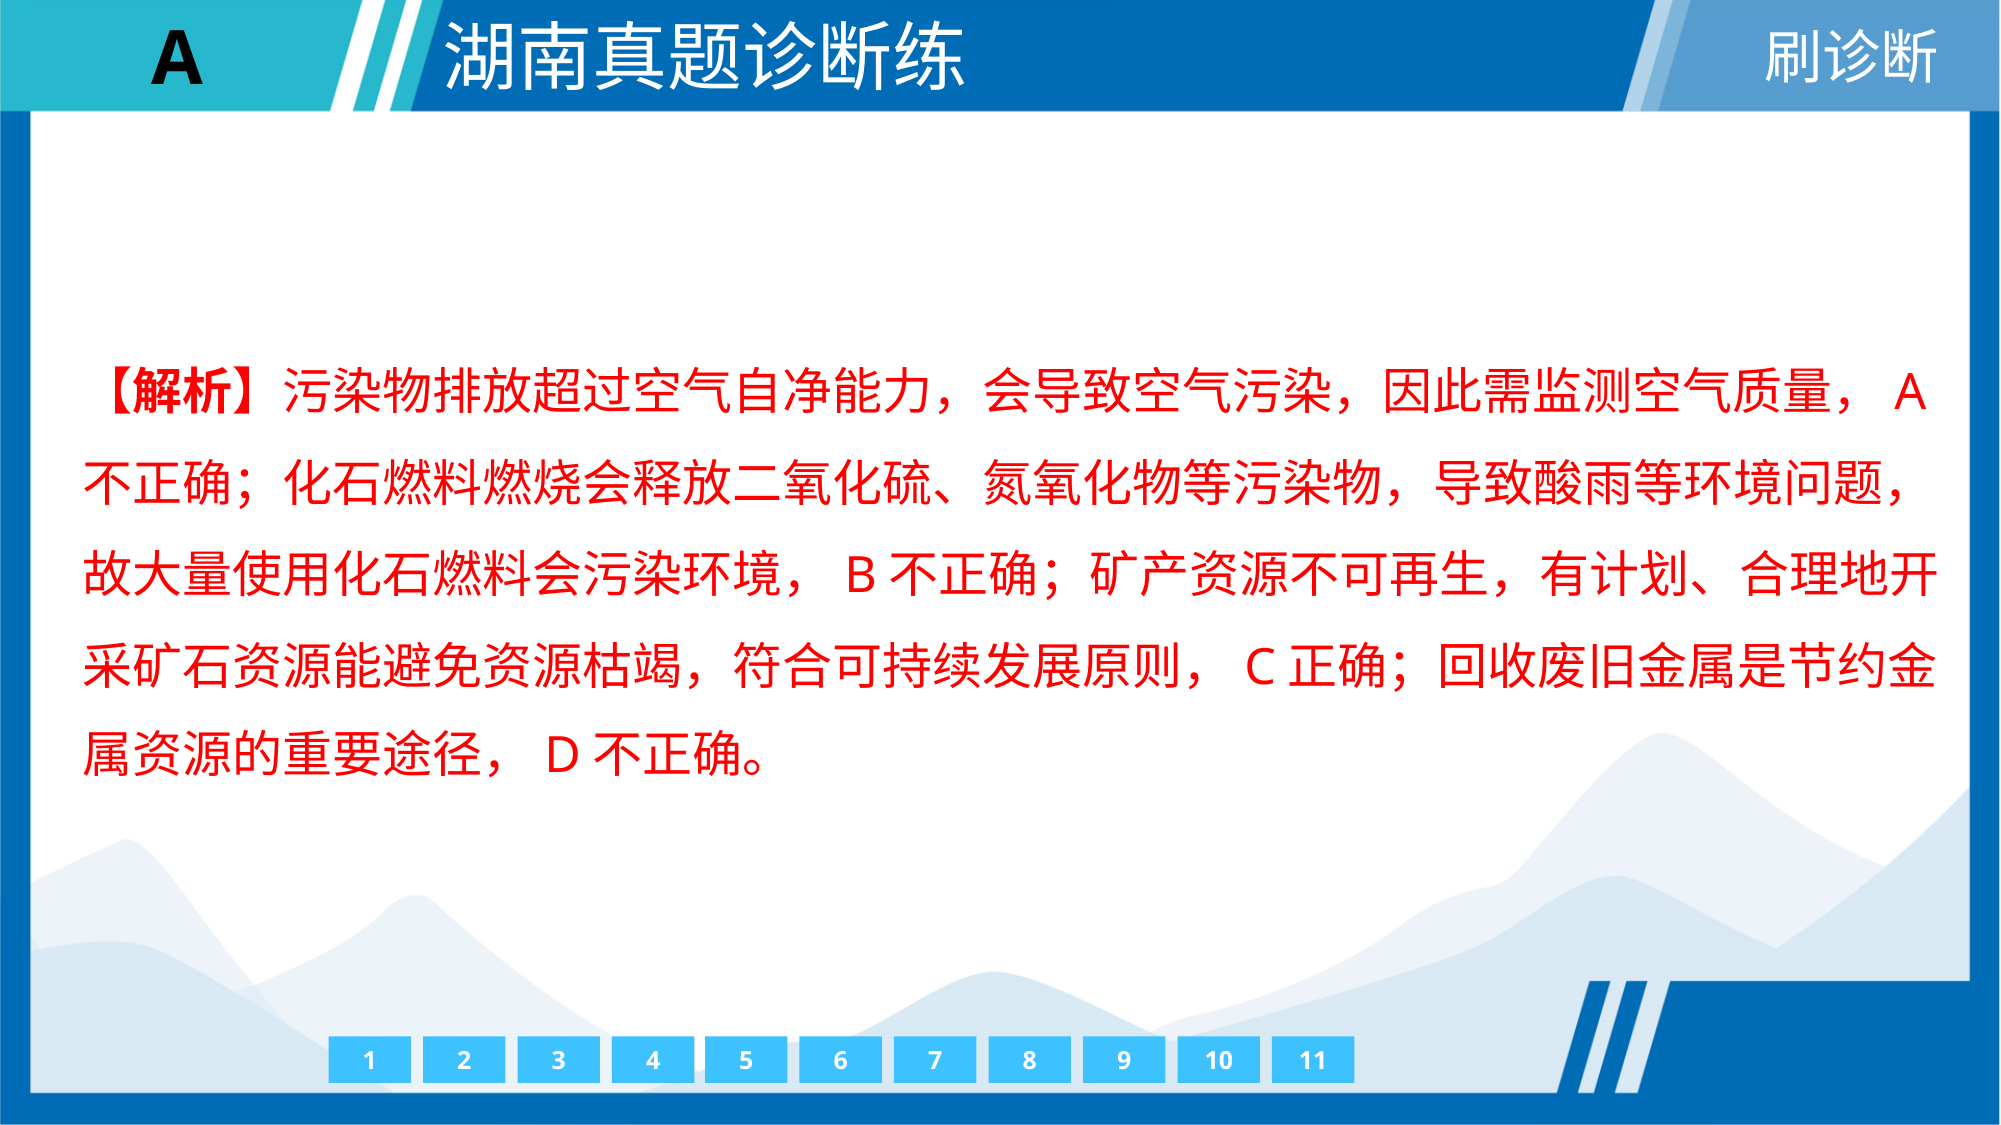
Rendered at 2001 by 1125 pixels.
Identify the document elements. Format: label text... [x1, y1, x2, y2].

picture [0, 0, 2000, 1125]
text_box 【解析】污染物排放超过空气自净能力，会导致空气污染，因此需监测空气质量，A 不正确；化石燃料燃烧会释放二氧化硫、氮氧化物等污染物，导致酸雨等环境问题， 故大量使用化石燃料会污染环境，B不正确；矿产资源不可再生，有计划、合理地开 采矿石资源能避免资源枯竭，符合可持续发展原则，C正确；回收废旧金属是节约金 属资源的重要途径，D不正确。 [82, 327, 1917, 773]
